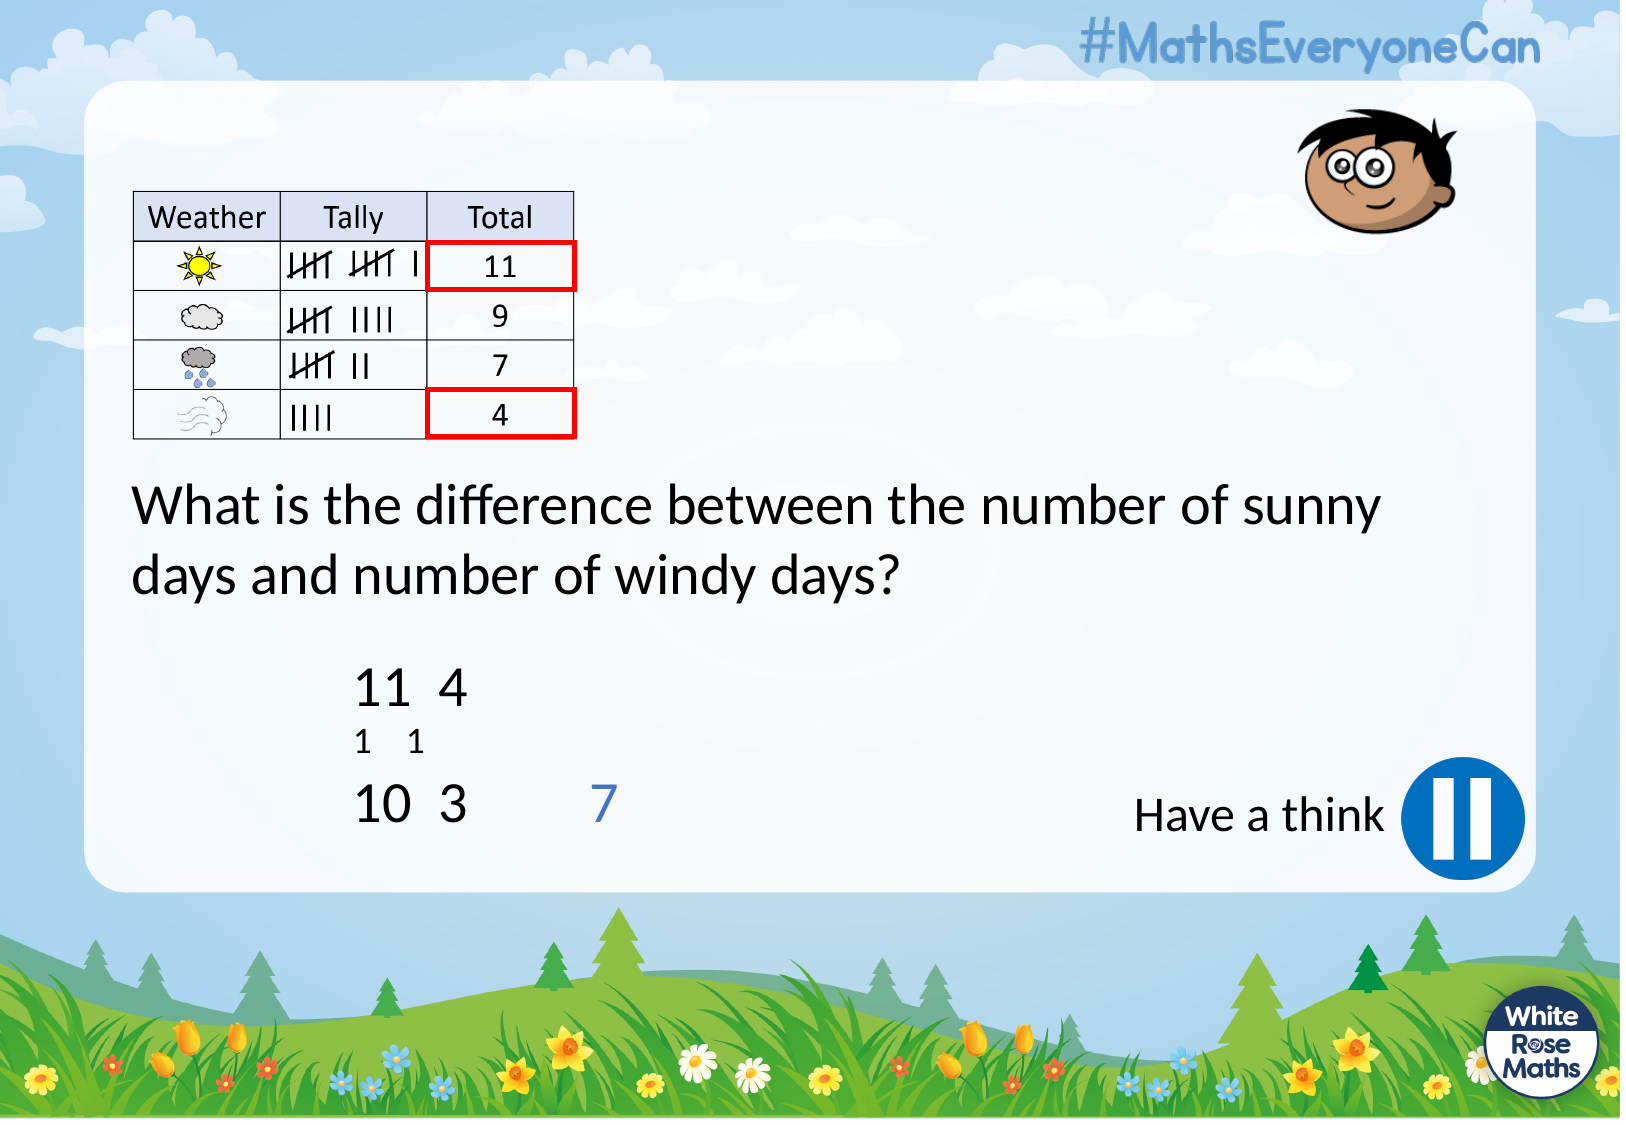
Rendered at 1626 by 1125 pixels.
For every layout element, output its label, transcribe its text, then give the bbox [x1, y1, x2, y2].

text_box [117, 91, 1625, 871]
text_box What is the difference between the number of sunny days and number of windy days? [116, 458, 1486, 614]
picture [0, 0, 1626, 1125]
text_box Have a think [1119, 774, 1401, 849]
text_box 7 [574, 757, 925, 842]
